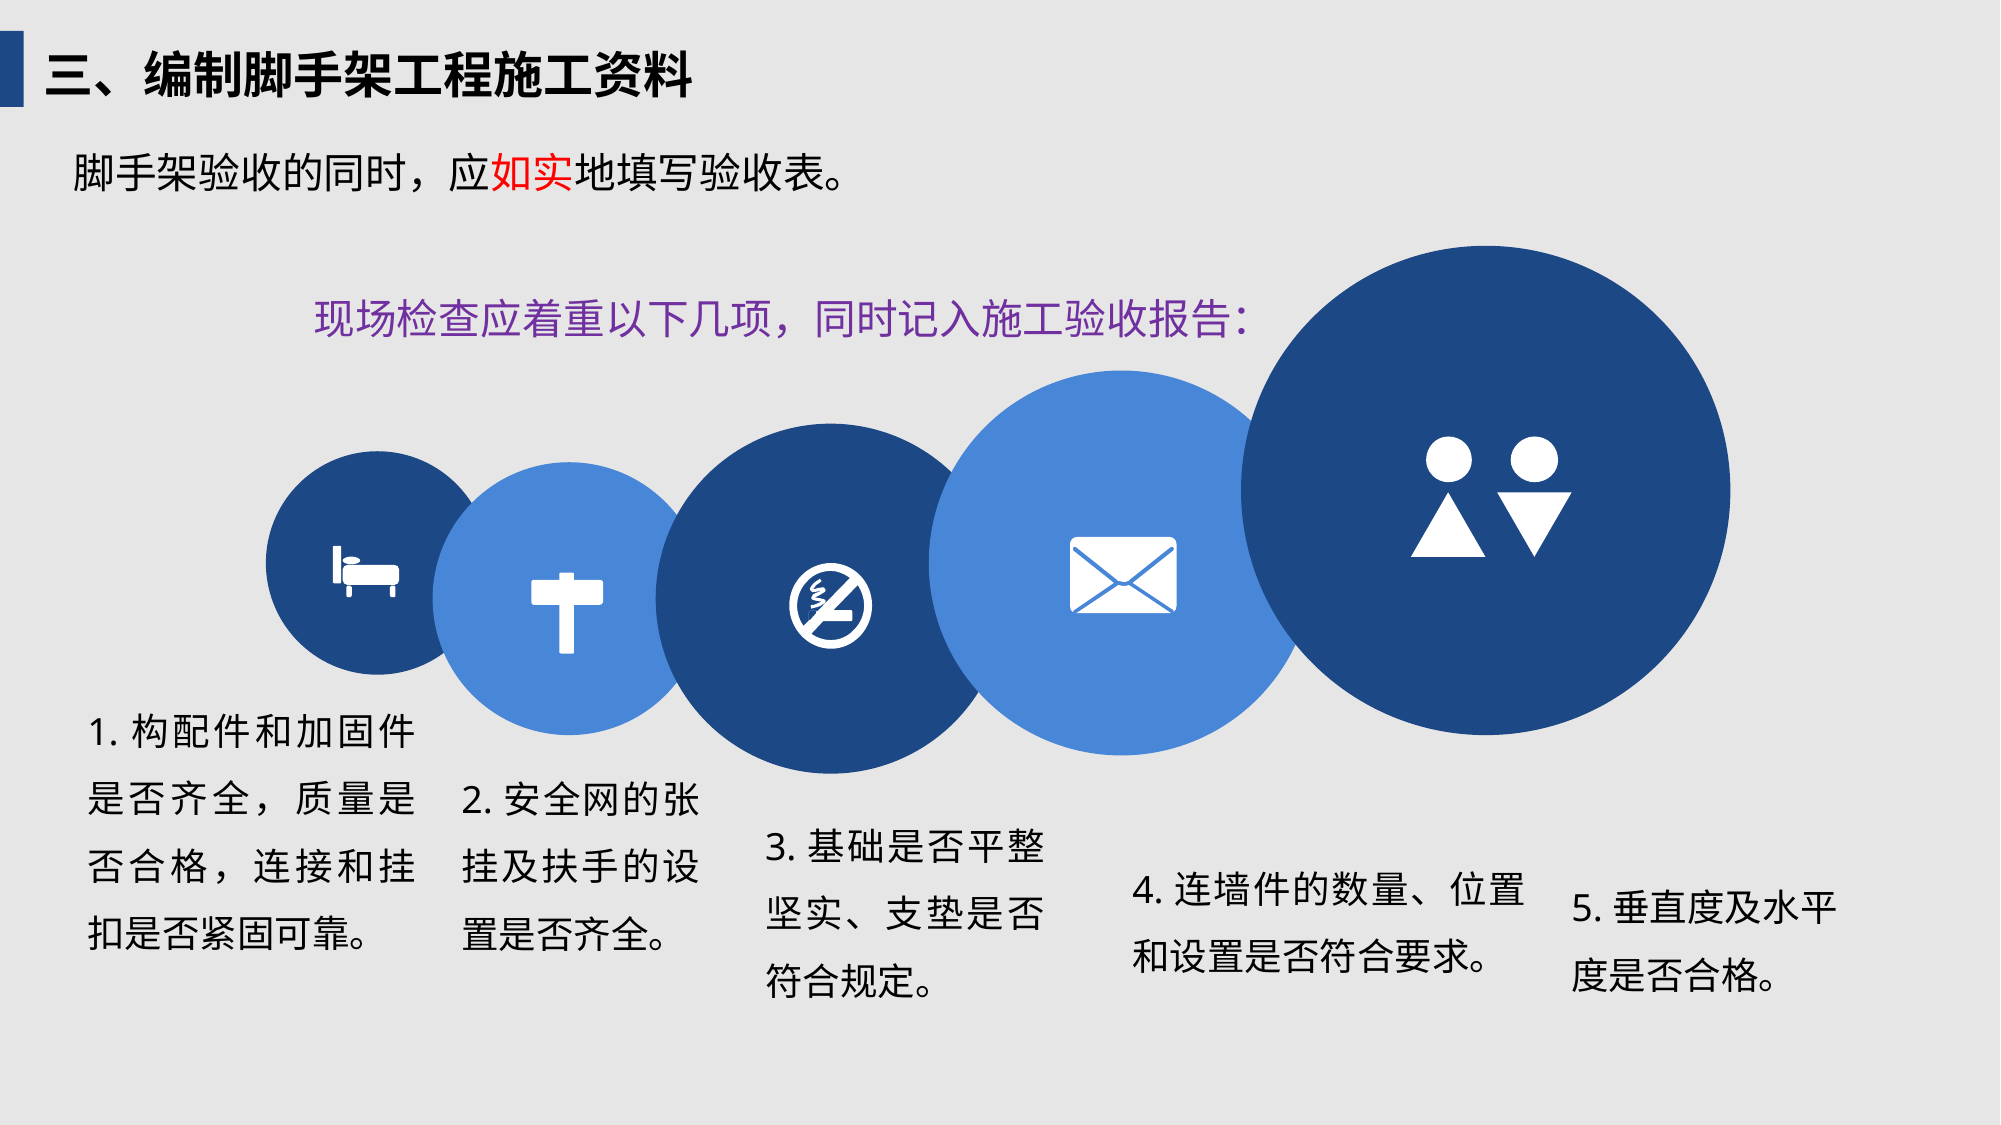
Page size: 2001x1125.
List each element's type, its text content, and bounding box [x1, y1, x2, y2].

text_box 2.安全网的张挂及扶手的设置是否齐全。 [446, 745, 715, 964]
text_box [1070, 536, 1177, 613]
text_box [1241, 245, 1731, 736]
text_box 现场检查应着重以下几项，同时记入施工验收报告： [298, 260, 1289, 350]
text_box [789, 563, 873, 649]
text_box 三、编制脚手架工程施工资料 [28, 36, 949, 111]
text_box [928, 370, 1296, 756]
text_box [265, 451, 471, 675]
text_box [1075, 585, 1172, 614]
text_box [655, 423, 978, 774]
text_box 5.垂直度及水平度是否合格。 [1556, 854, 1853, 936]
text_box [1426, 436, 1472, 483]
text_box 1.构配件和加固件是否齐全，质量是否合格，连接和挂扣是否紧固可靠。 [72, 677, 432, 963]
text_box 3.基础是否平整坚实、支垫是否符合规定。 [750, 792, 1060, 1010]
text_box [332, 545, 400, 598]
text_box 脚手架验收的同时，应如实地填写验收表。 [58, 139, 882, 204]
text_box [0, 30, 24, 107]
text_box [1497, 492, 1572, 557]
text_box 4.连墙件的数量、位置和设置是否符合要求。 [1117, 835, 1542, 986]
text_box [1410, 492, 1486, 557]
text_box [531, 572, 604, 654]
text_box [432, 462, 677, 736]
text_box [1510, 436, 1559, 483]
